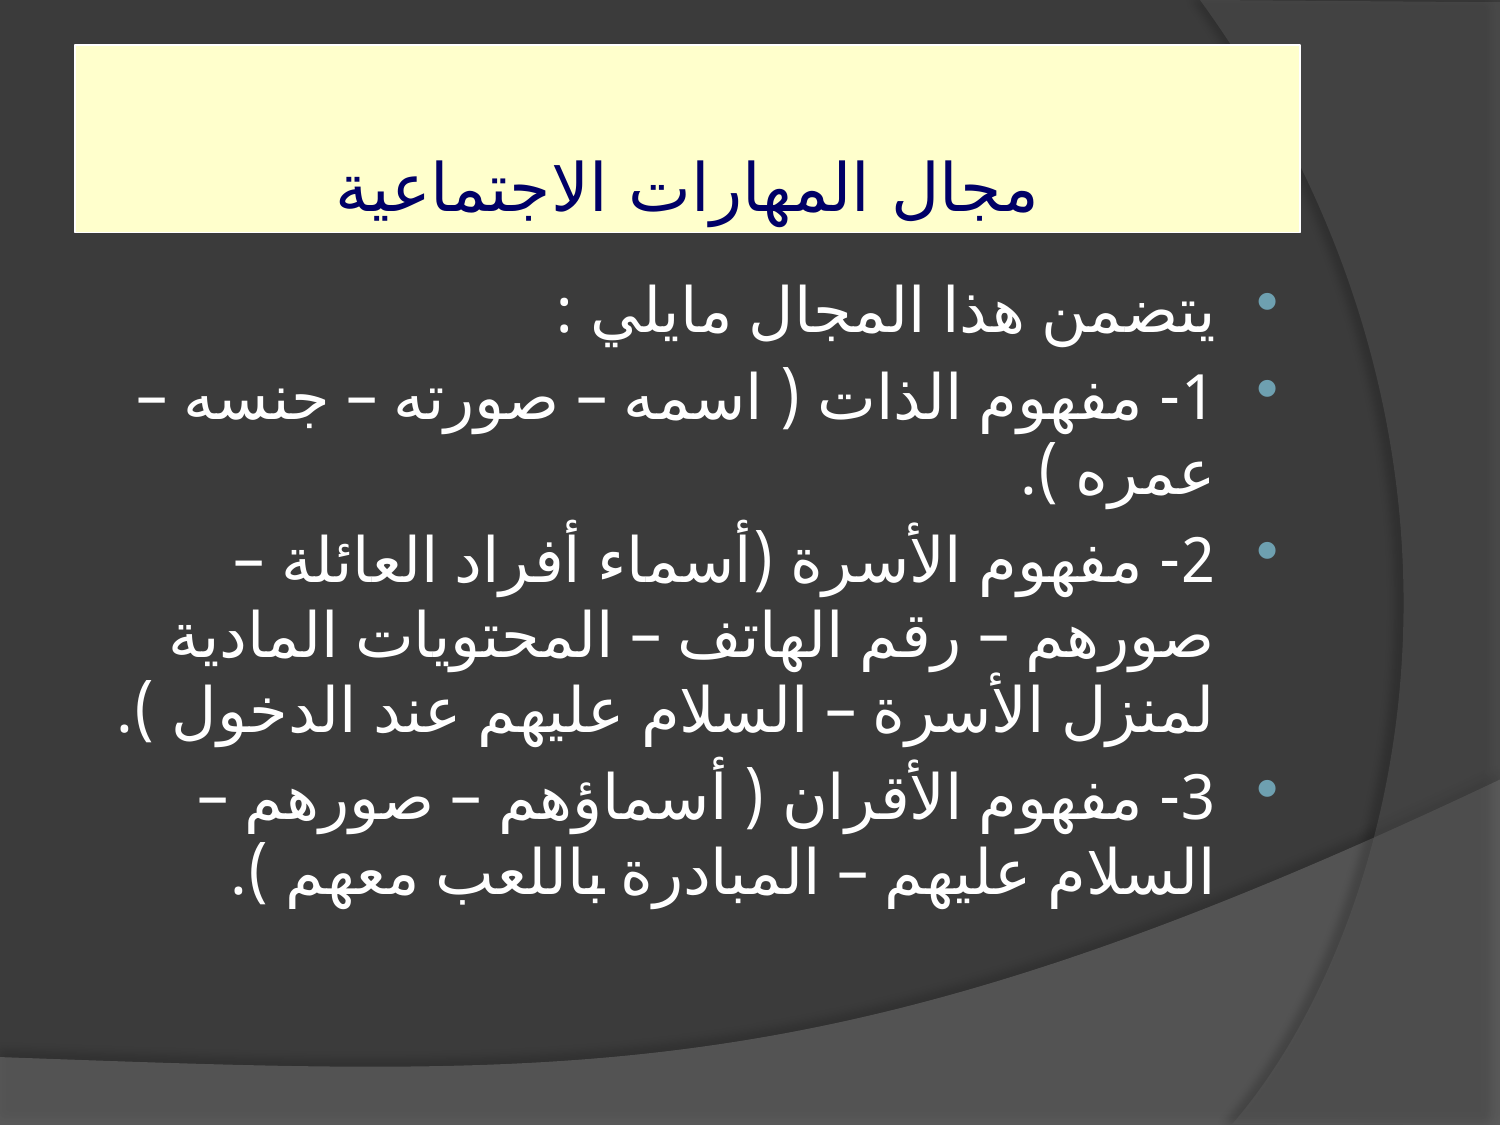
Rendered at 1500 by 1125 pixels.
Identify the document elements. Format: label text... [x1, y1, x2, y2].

title مجال المهارات الاجتماعية [75, 45, 1300, 233]
list يتضمن هذا المجال مايلي : 1- مفهوم الذات ( اسمه – صورته – جنسه – عمره ). 2- مفهوم الأسرة (أسماء أفراد العائلة – صورهم – رقم الهاتف – المحتويات المادية لمنزل الأسرة – السلام عليهم عند الدخول ). 3- مفهوم الأقران ( أسماؤهم – صورهم – السلام عليهم – المبادرة باللعب معهم ). [75, 262, 1300, 1005]
